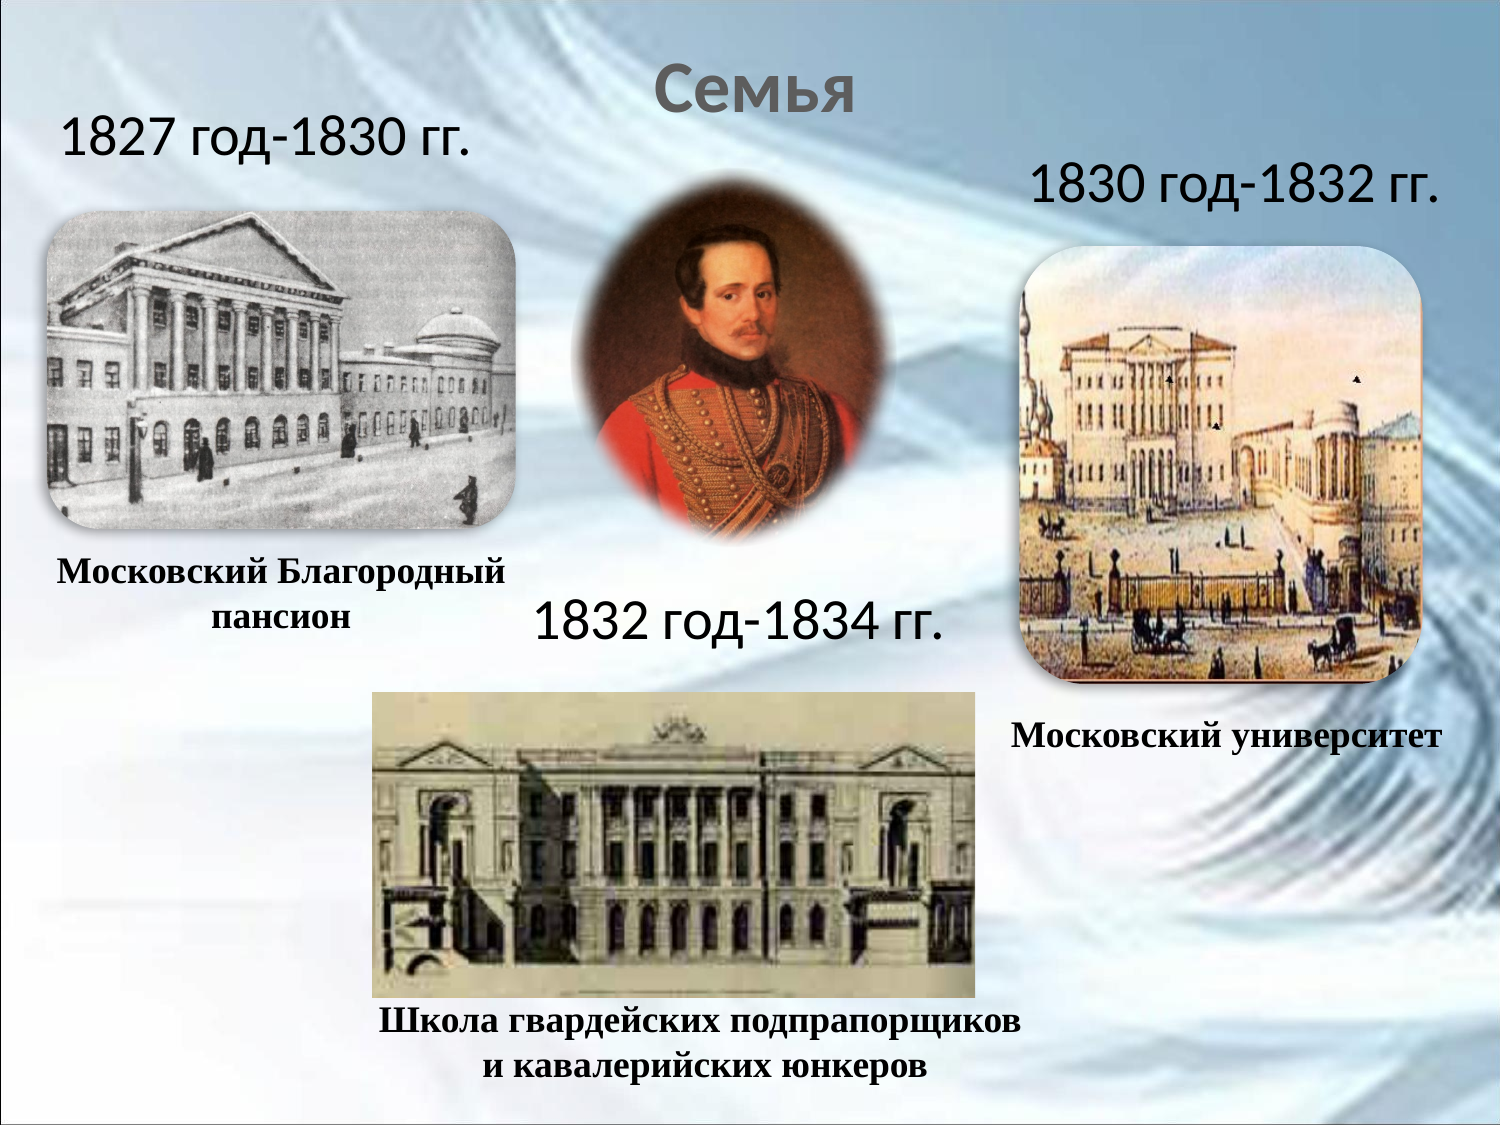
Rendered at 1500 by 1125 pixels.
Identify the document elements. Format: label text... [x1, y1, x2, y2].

text_box 1827 год-1830 гг. [44, 90, 488, 175]
text_box 1832 год-1834 гг. [516, 574, 961, 659]
text_box Семья [419, 30, 1093, 135]
picture [0, 0, 1500, 1125]
text_box Московский университет [995, 703, 1458, 763]
text_box Московский Благородный пансион [35, 538, 528, 644]
text_box Школа гвардейских подпрапорщиков и кавалерийских юнкеров [363, 987, 1037, 1093]
text_box 1830 год-1832 гг. [1012, 137, 1457, 222]
